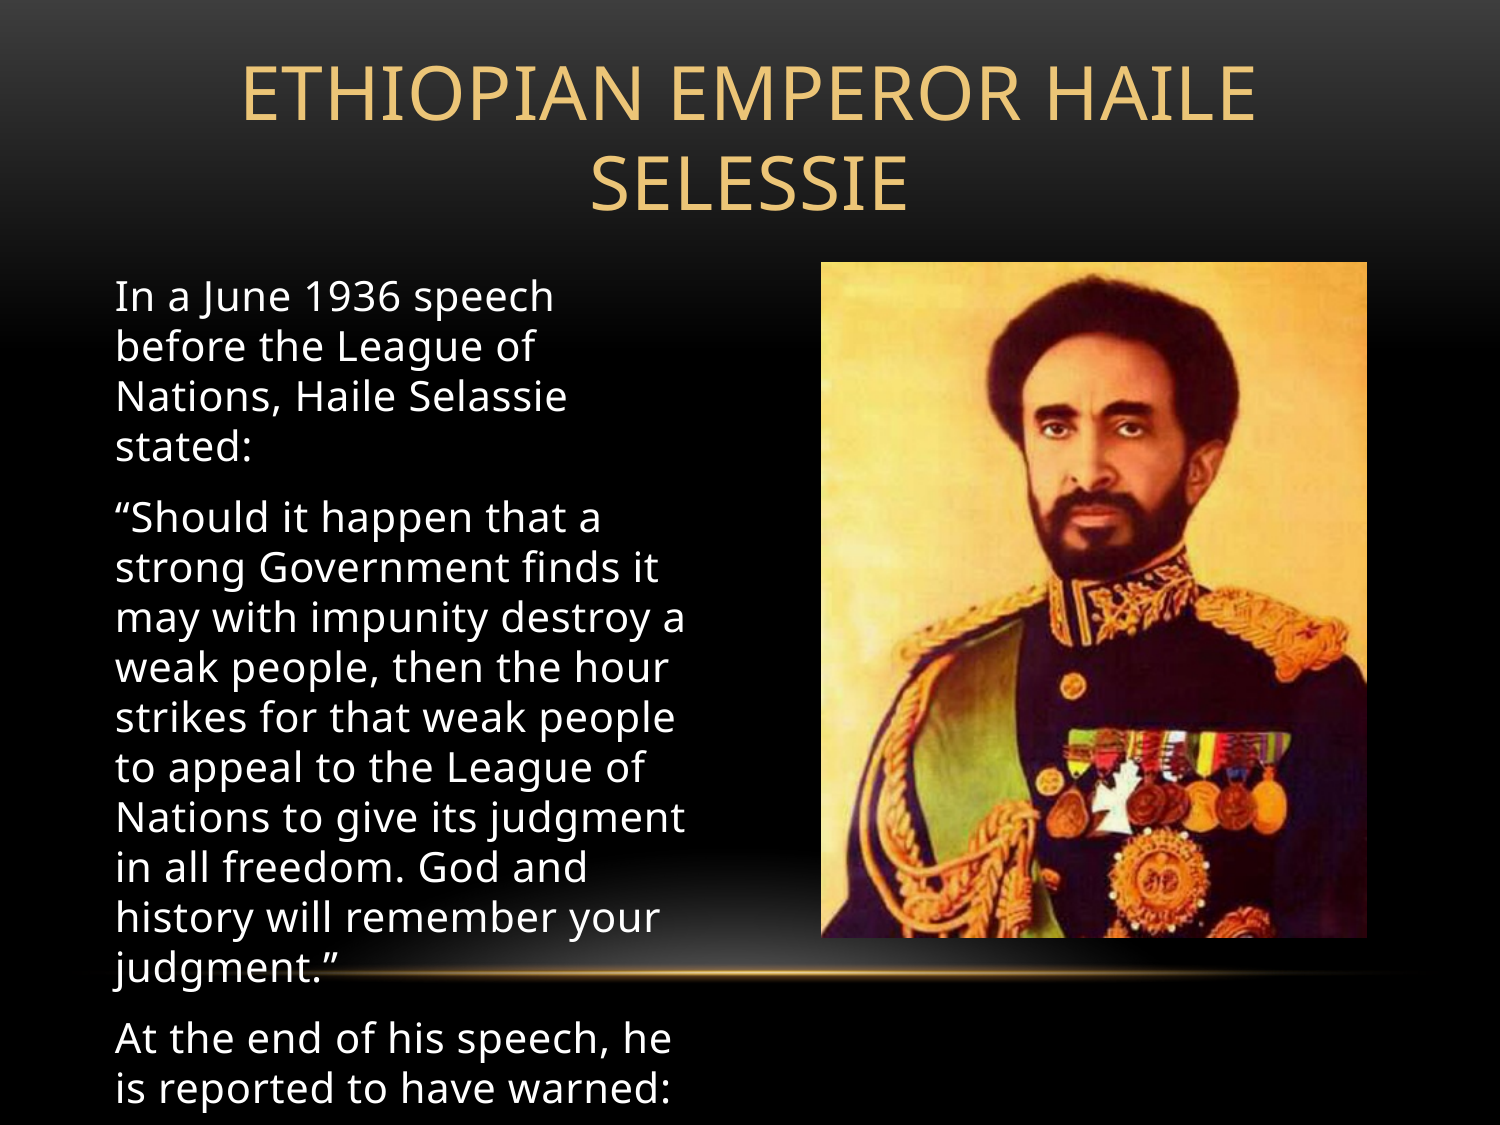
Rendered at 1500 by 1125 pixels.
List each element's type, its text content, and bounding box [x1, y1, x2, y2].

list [820, 262, 1367, 938]
title ETHIOPIAN EMPEROR HAILE SELESSIE [99, 45, 1400, 233]
list In a June 1936 speech before the League of Nations, Haile Selassie stated: “Should it happen that a strong Government finds it may with impunity destroy a weak people, then the hour strikes for that weak people to appeal to the League of Nations to give its judgment in all freedom. God and history will remember your judgment.” At the end of his speech, he is reported to have warned: “It is us today. It will be you tomorrow.” [99, 262, 713, 938]
picture [0, 0, 1500, 1125]
